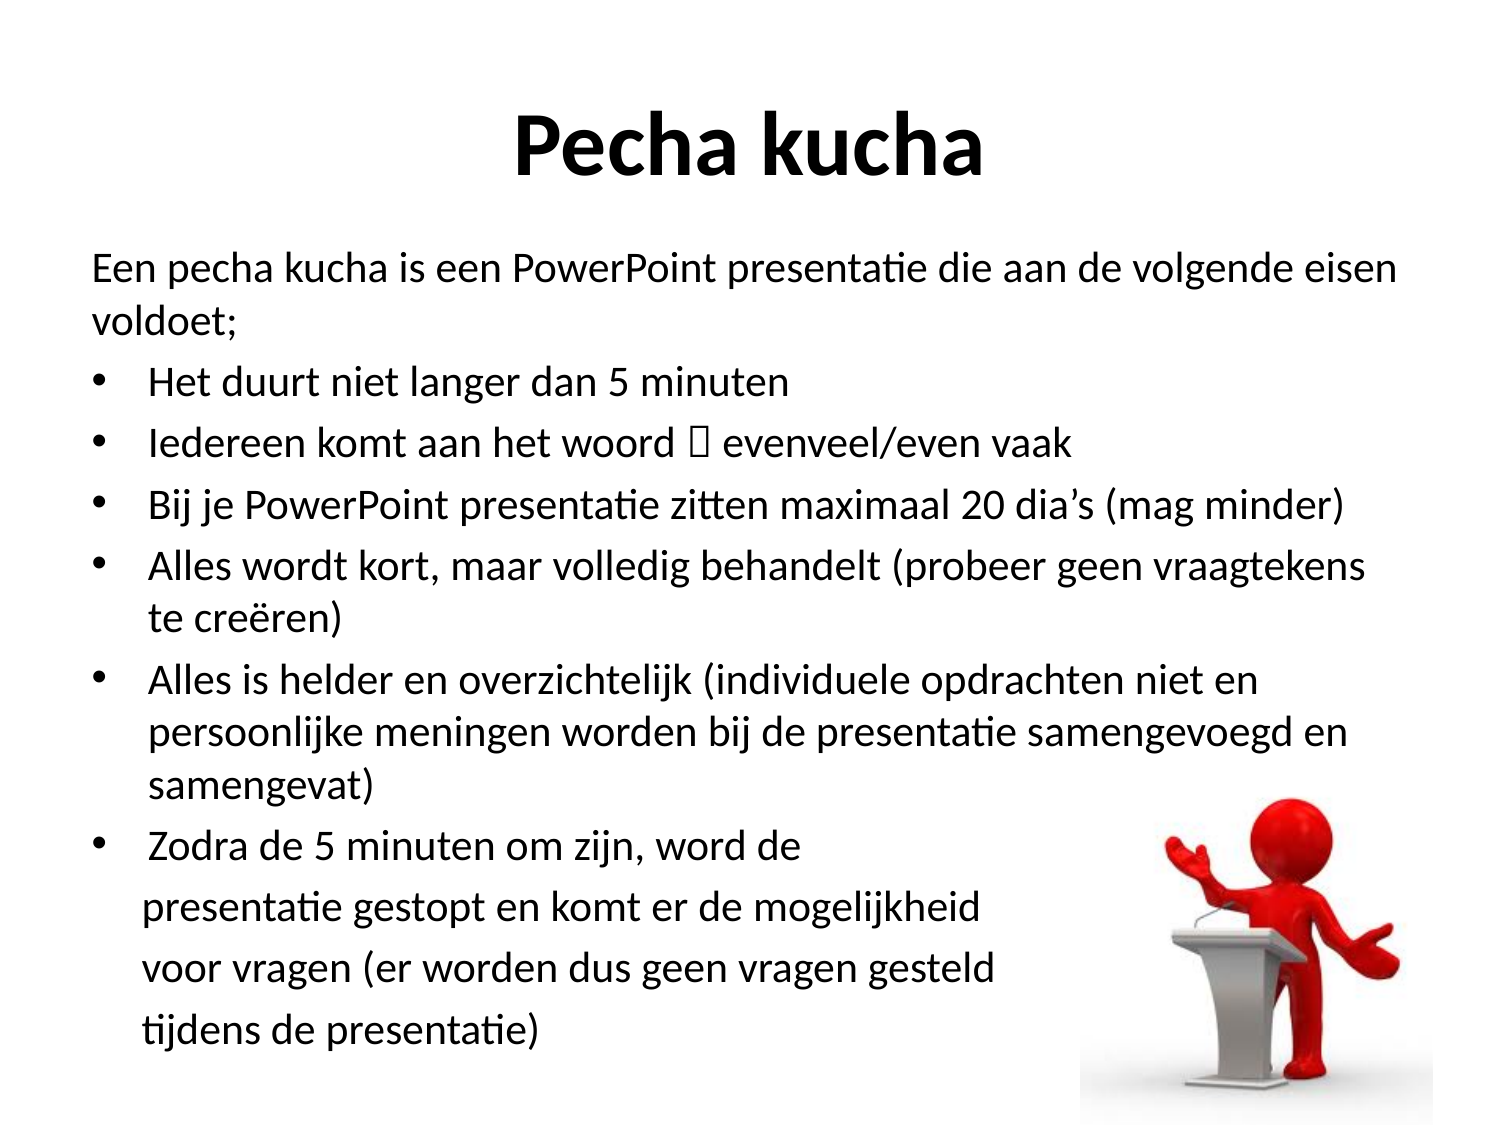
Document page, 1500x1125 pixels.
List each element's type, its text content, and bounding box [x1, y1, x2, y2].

title Pecha kucha [75, 45, 1425, 233]
picture [1080, 773, 1433, 1125]
list Een pecha kucha is een PowerPoint presentatie die aan de volgende eisen voldoet; Het duurt niet langer dan 5 minuten Iedereen komt aan het woord  evenveel/even vaak Bij je PowerPoint presentatie zitten maximaal 20 dia’s (mag minder) Alles wordt kort, maar volledig behandelt (probeer geen vraagtekens te creëren) Alles is helder en overzichtelijk (individuele opdrachten niet en persoonlijke meningen worden bij de presentatie samengevoegd en samengevat) Zodra de 5 minuten om zijn, word de presentatie gestopt en komt er de mogelijkheid voor vragen (er worden dus geen vragen gesteld tijdens de presentatie) [76, 231, 1427, 1094]
